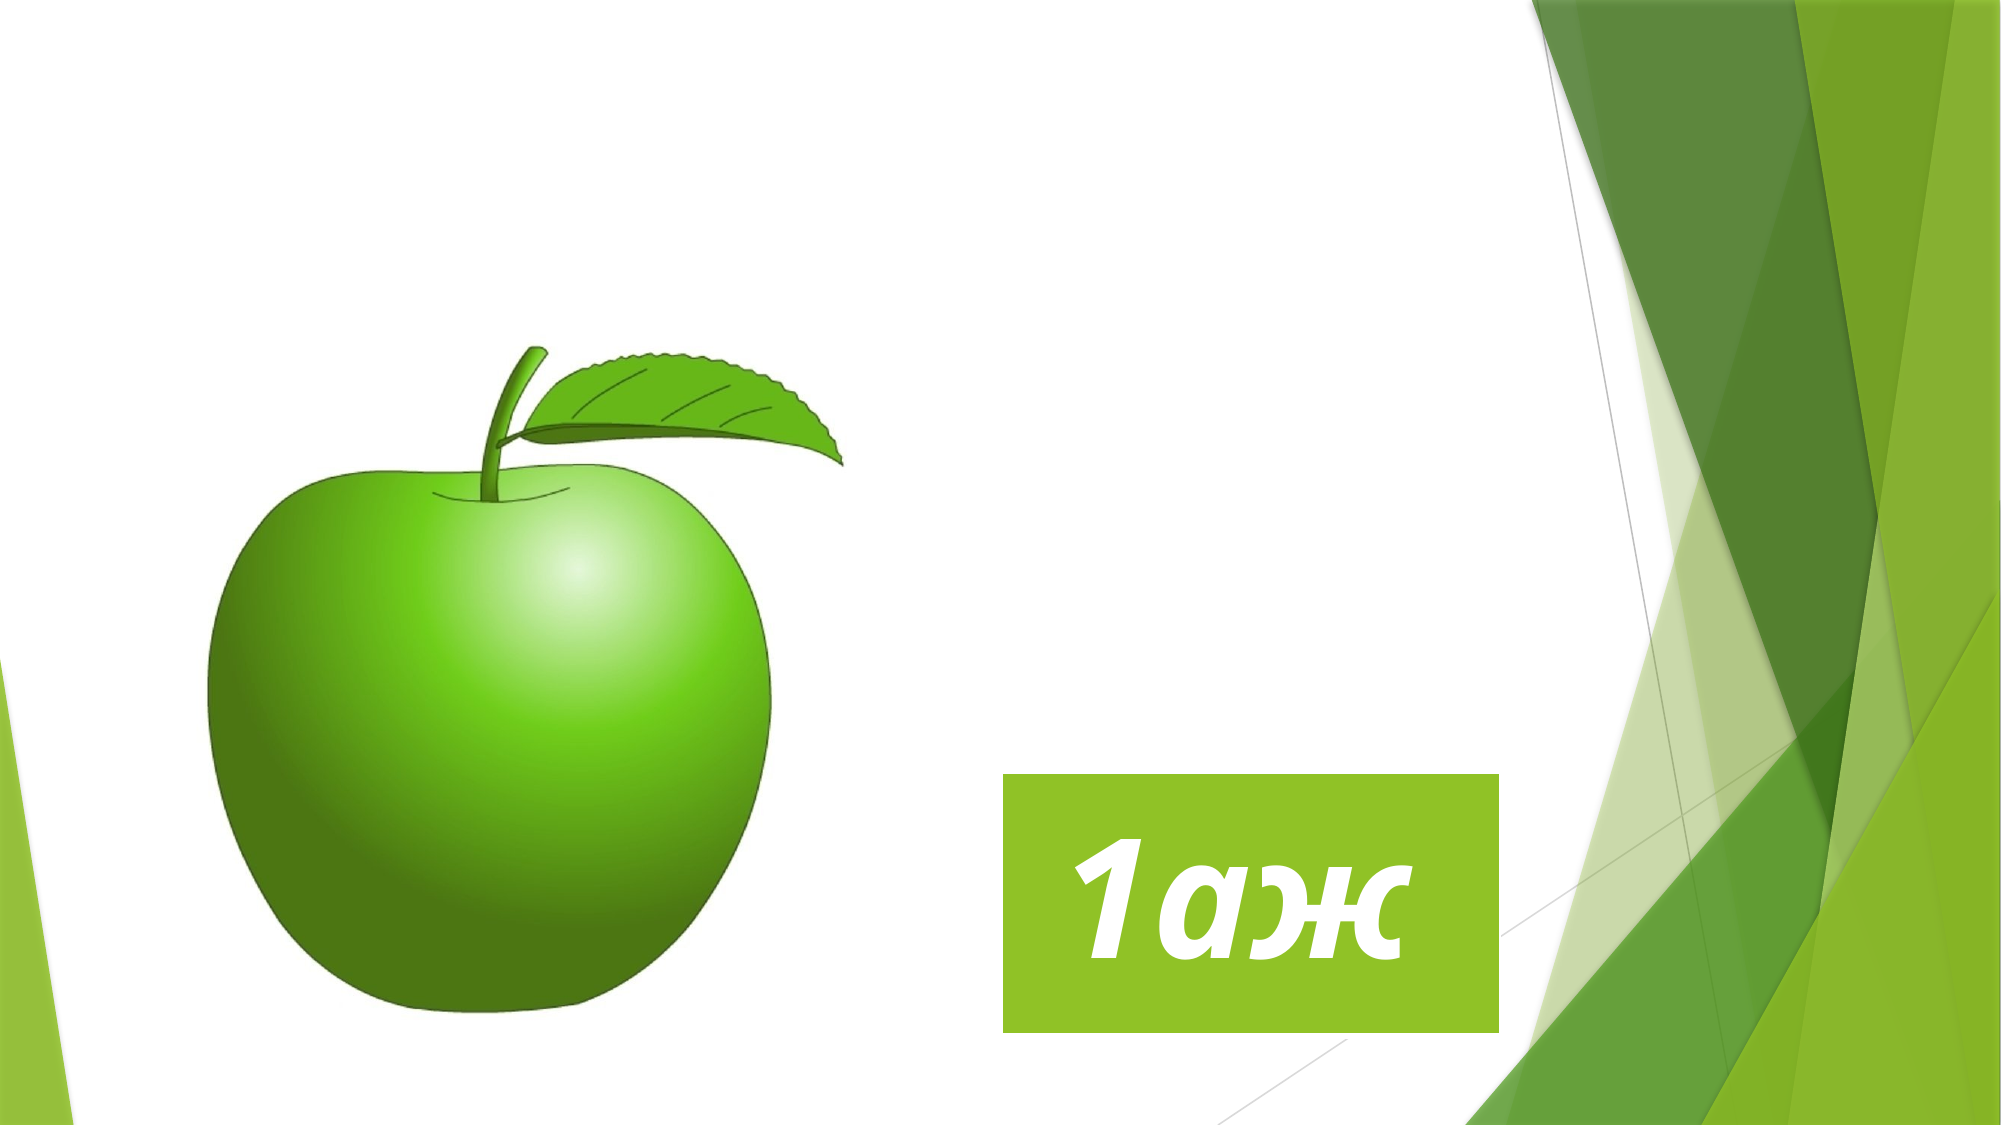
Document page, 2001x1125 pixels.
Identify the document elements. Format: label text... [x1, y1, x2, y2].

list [172, 321, 887, 1037]
table_header 1аж [1003, 774, 1499, 1033]
